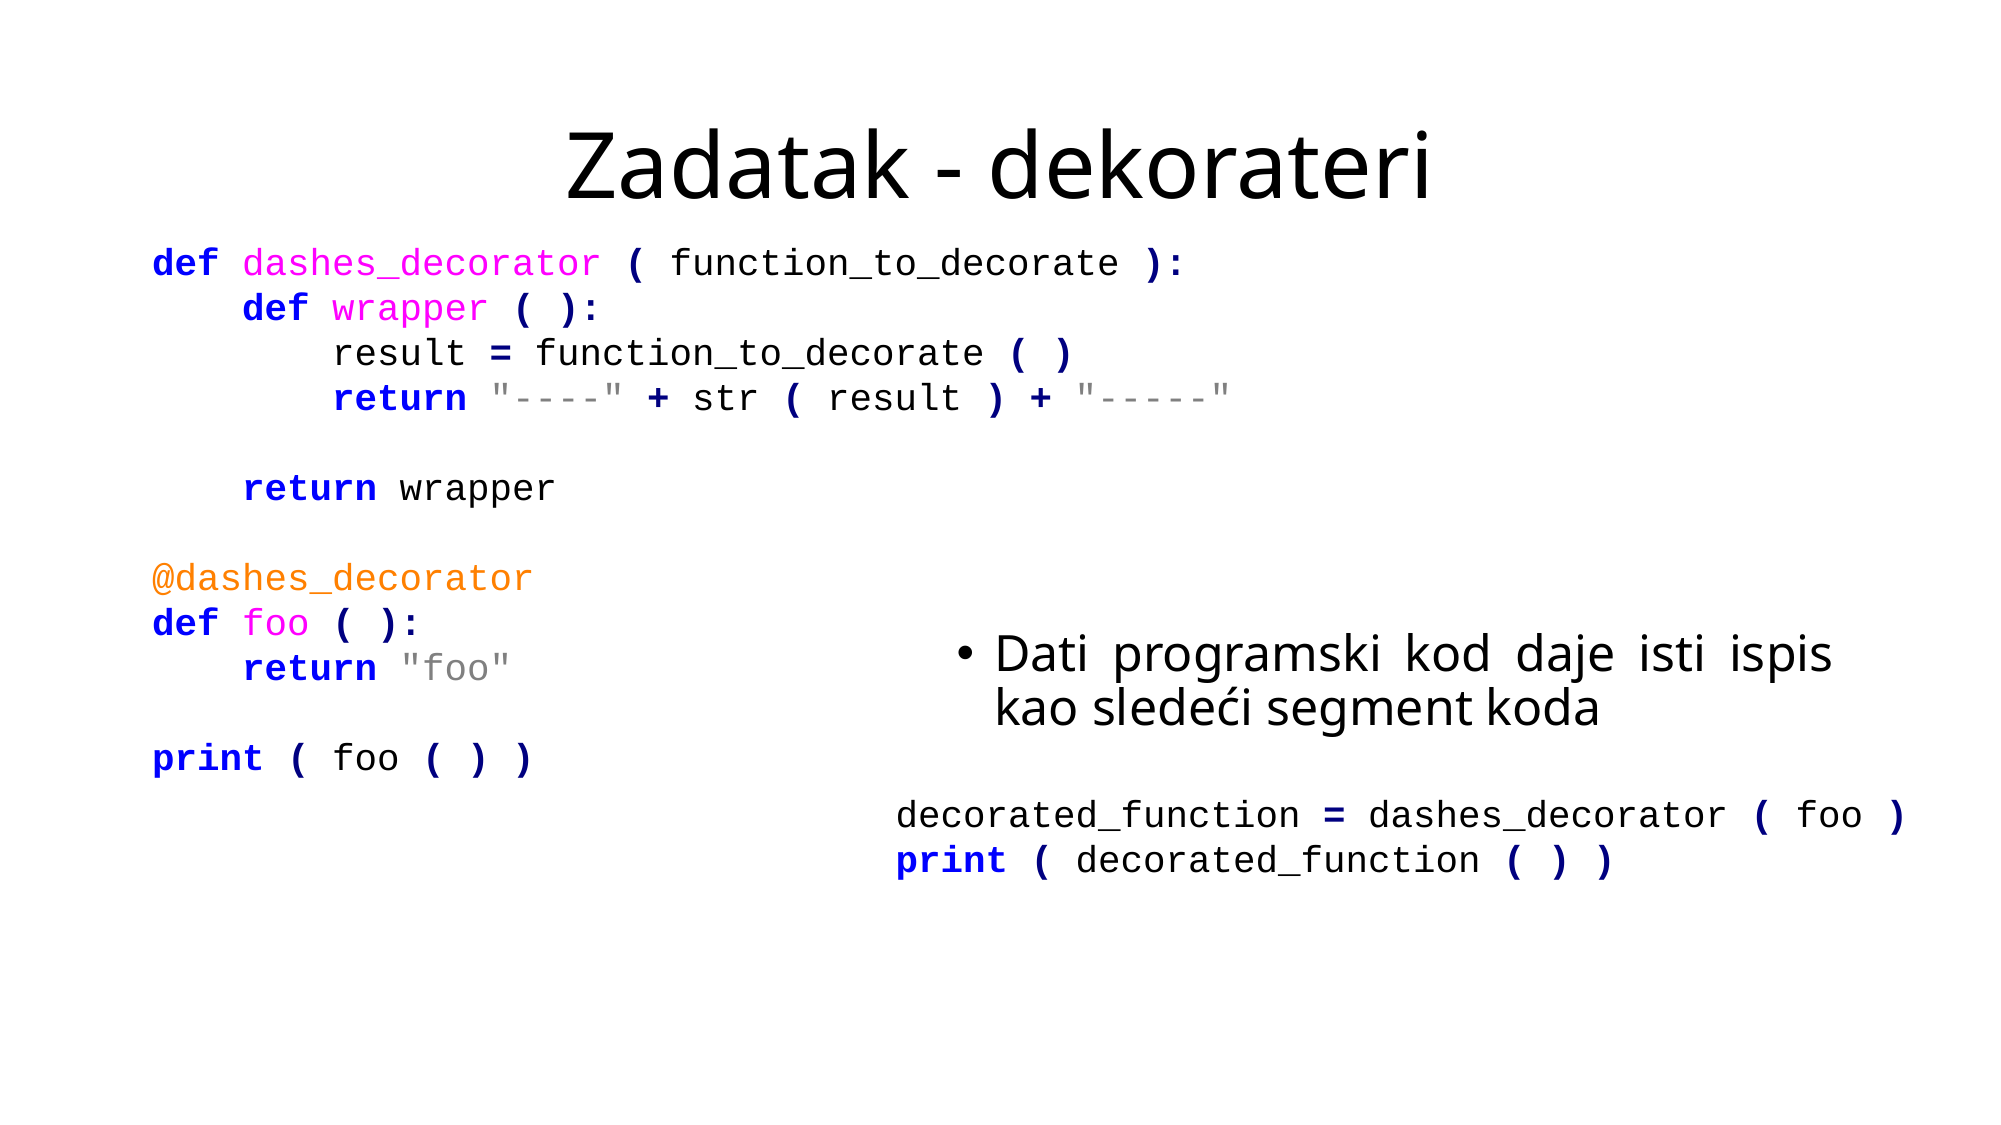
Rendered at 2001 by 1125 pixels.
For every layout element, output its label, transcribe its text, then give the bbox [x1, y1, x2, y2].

text_box def dashes_decorator ( function_to_decorate ): def wrapper ( ): result = function_to_decorate ( ) return "----" + str ( result ) + "-----" return wrapper @dashes_decorator def foo ( ): return "foo" print ( foo ( ) ) [137, 230, 1389, 786]
list Dati programski kod daje isti ispis kao sledeći segment koda [1389, 620, 1850, 783]
title Zadatak - dekorateri [137, 59, 1863, 278]
text_box decorated_function = dashes_decorator ( foo ) print ( decorated_function ( ) ) [880, 783, 1948, 888]
